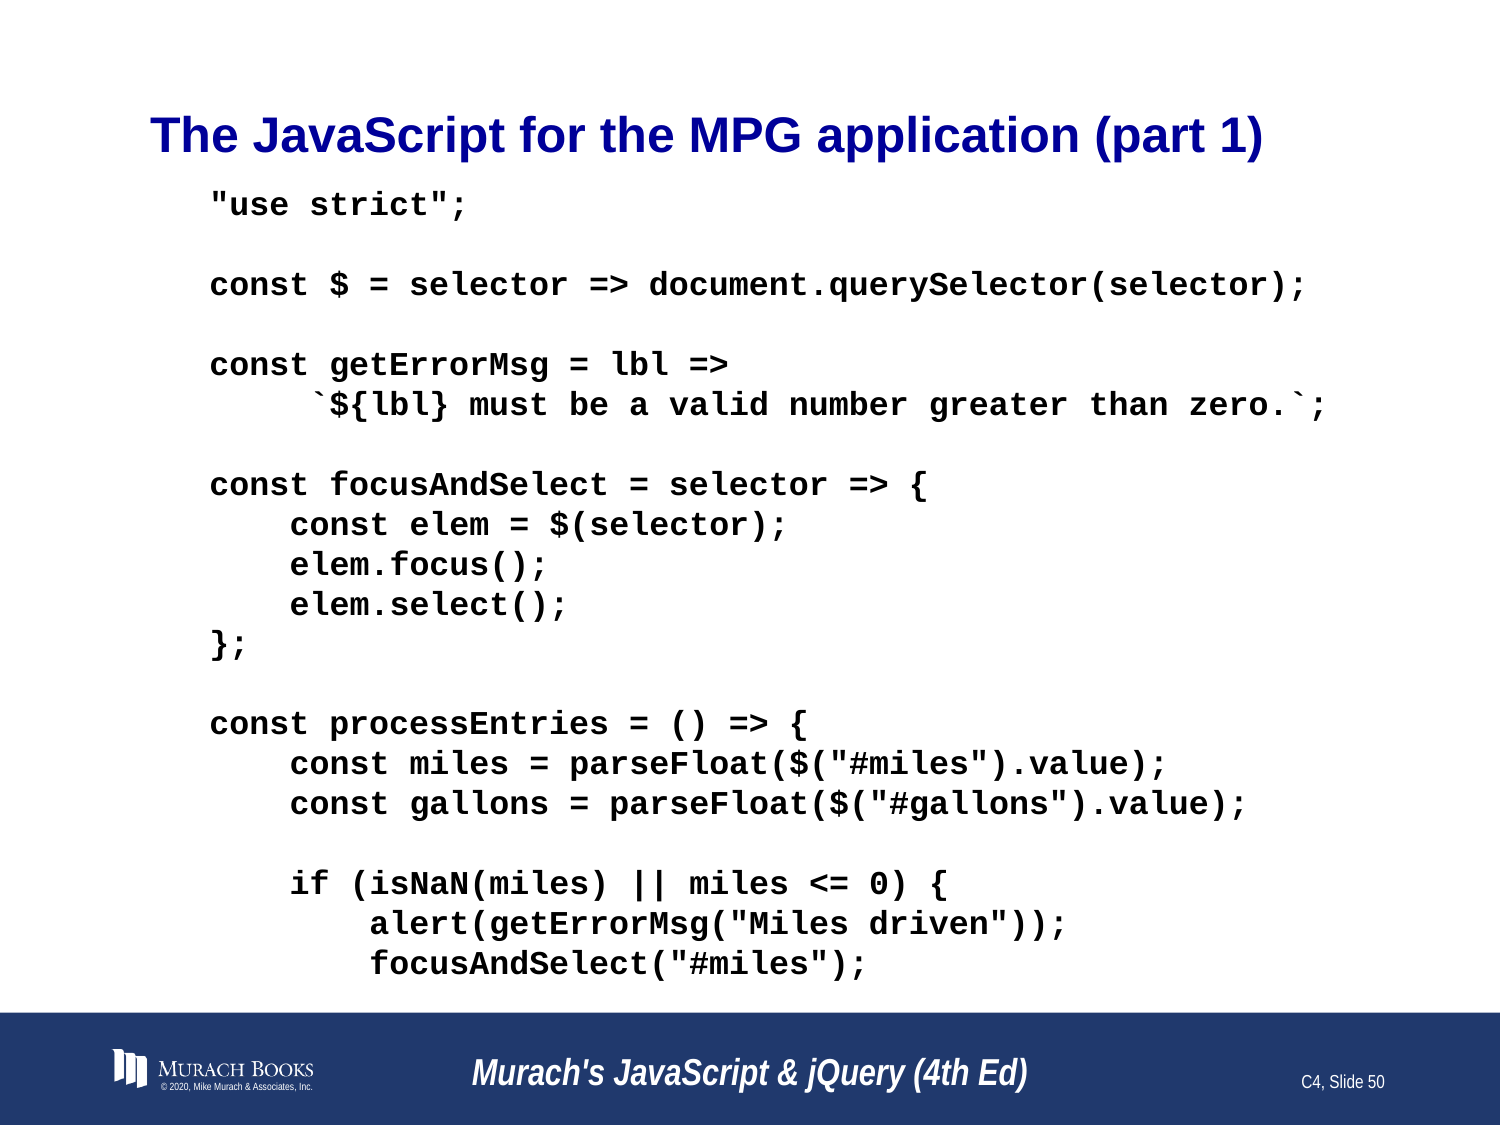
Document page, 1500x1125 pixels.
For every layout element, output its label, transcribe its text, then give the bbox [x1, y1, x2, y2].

slide_number C4, Slide 50 [1087, 1025, 1400, 1100]
list "use strict"; const $ = selector => document.querySelector(selector); const getErrorMsg = lbl => `${lbl} must be a valid number greater than zero.`; const focusAndSelect = selector => { const elem = $(selector); elem.focus(); elem.select(); }; const processEntries = () => { const miles = parseFloat($("#miles").value); const gallons = parseFloat($("#gallons").value); if (isNaN(miles) || miles <= 0) { alert(getErrorMsg("Miles driven")); focusAndSelect("#miles"); [137, 174, 1350, 975]
slide_number Murach's JavaScript & jQuery (4th Ed) [463, 1025, 1050, 1100]
footer © 2020, Mike Murach & Associates, Inc. [12, 1025, 463, 1100]
title The JavaScript for the MPG application (part 1) [150, 102, 1350, 164]
